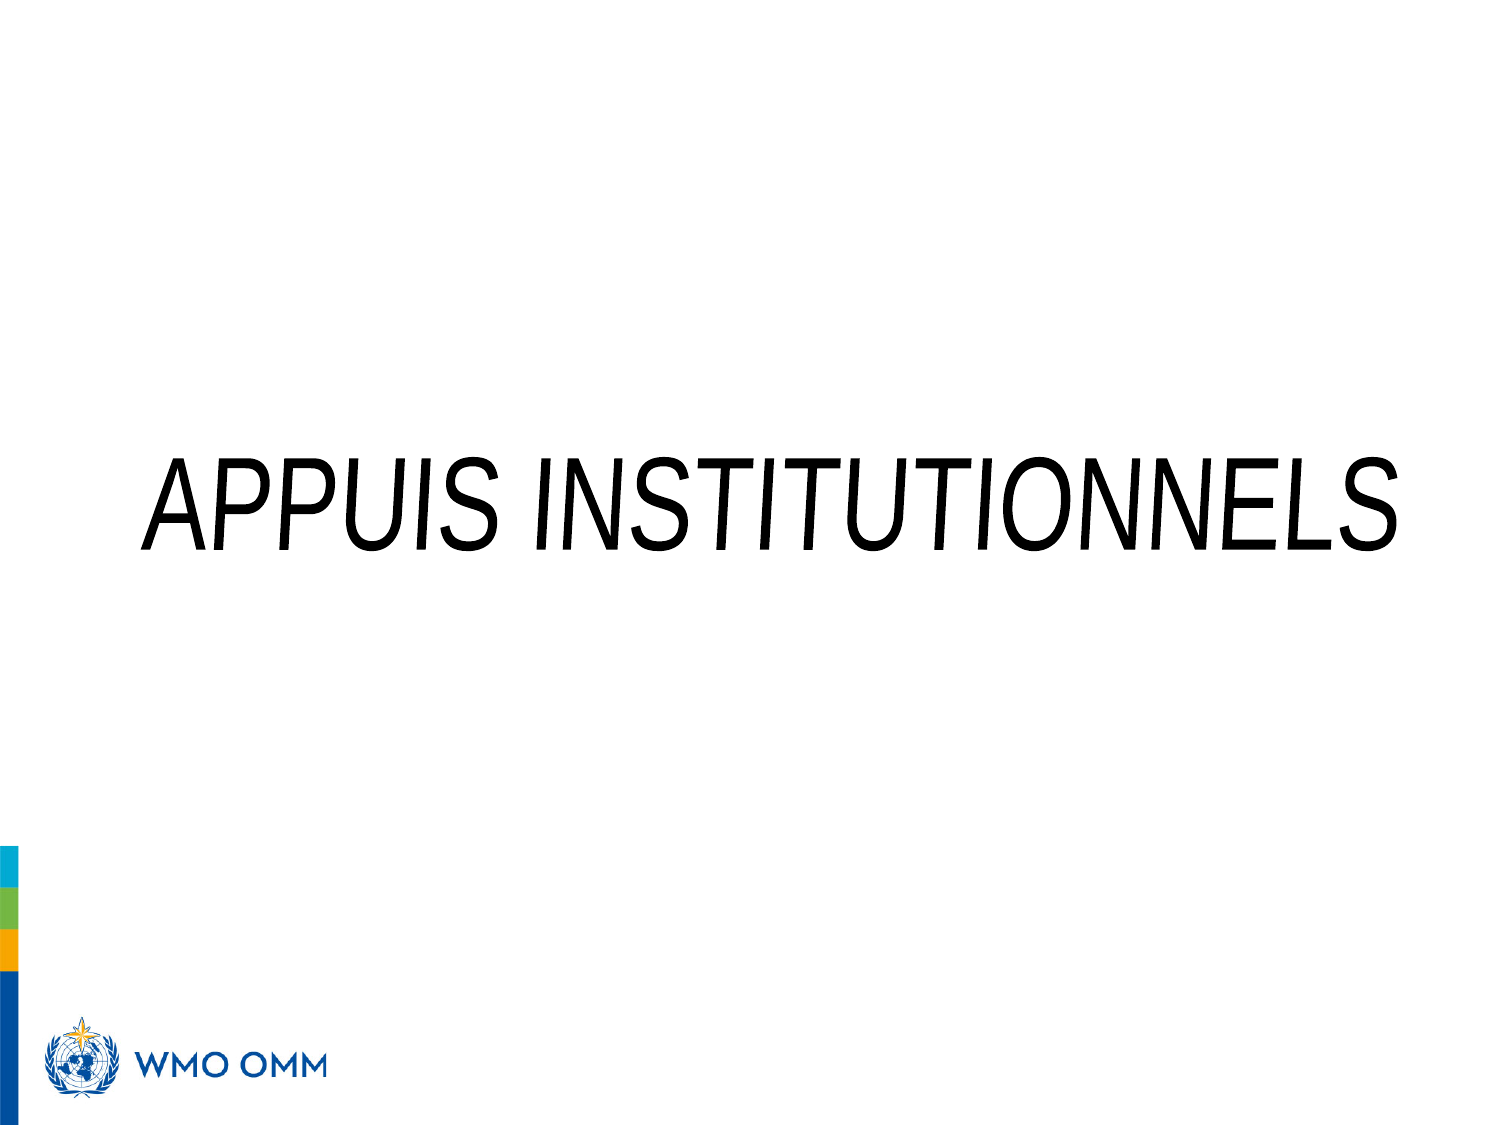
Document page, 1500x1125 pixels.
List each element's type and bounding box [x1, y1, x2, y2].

picture [0, 845, 327, 1125]
